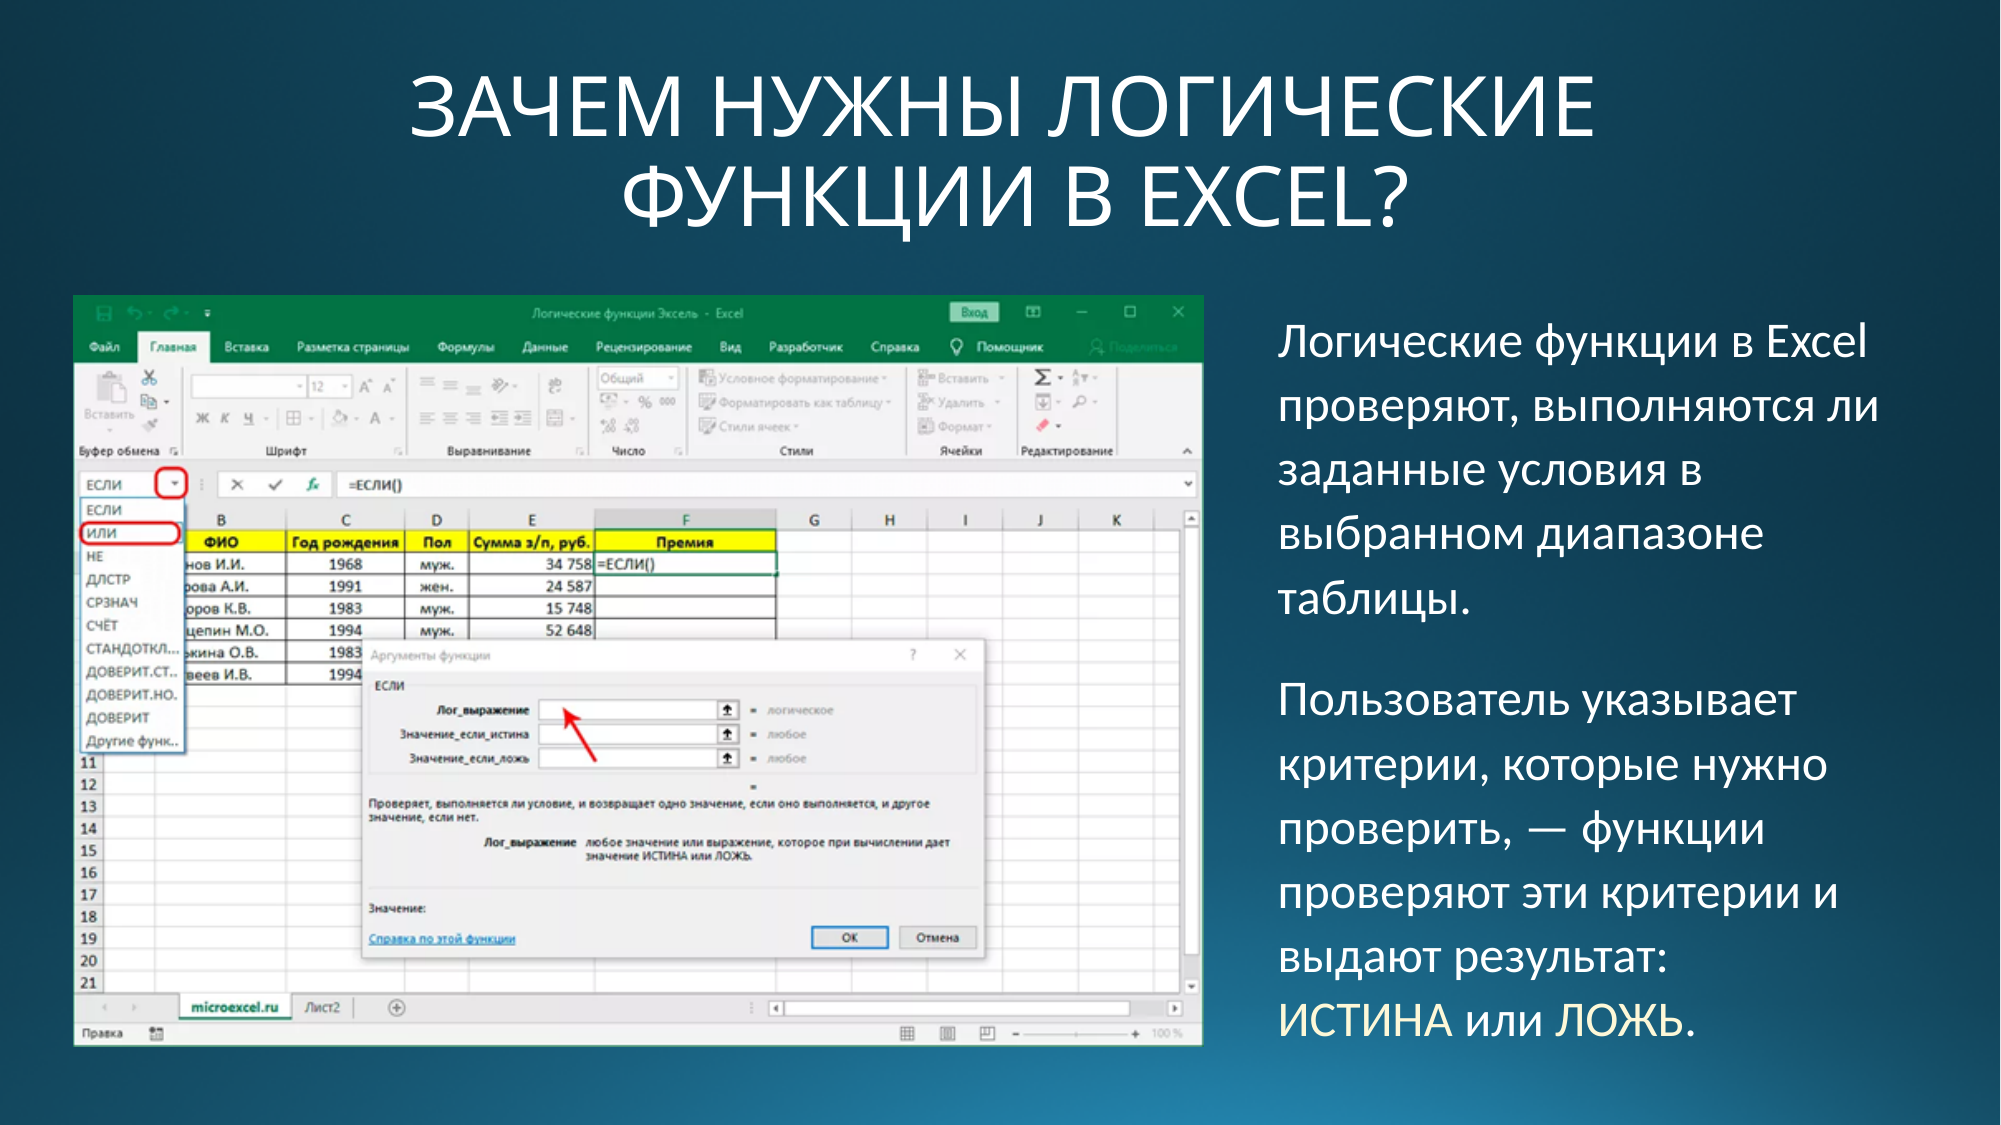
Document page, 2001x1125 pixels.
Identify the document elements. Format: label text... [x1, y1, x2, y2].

title ЗАЧЕМ НУЖНЫ ЛОГИЧЕСКИЕ ФУНКЦИИ В EXCEL? [152, 46, 1878, 264]
picture [0, 0, 2001, 1125]
list Логические функции в Excel проверяют, выполняются ли заданные условия в выбранном диапазоне таблицы. Пользователь указывает критерии, которые нужно проверить, — функции проверяют эти критерии и выдают результат: ИСТИНА или ЛОЖЬ. [1262, 295, 1960, 1072]
